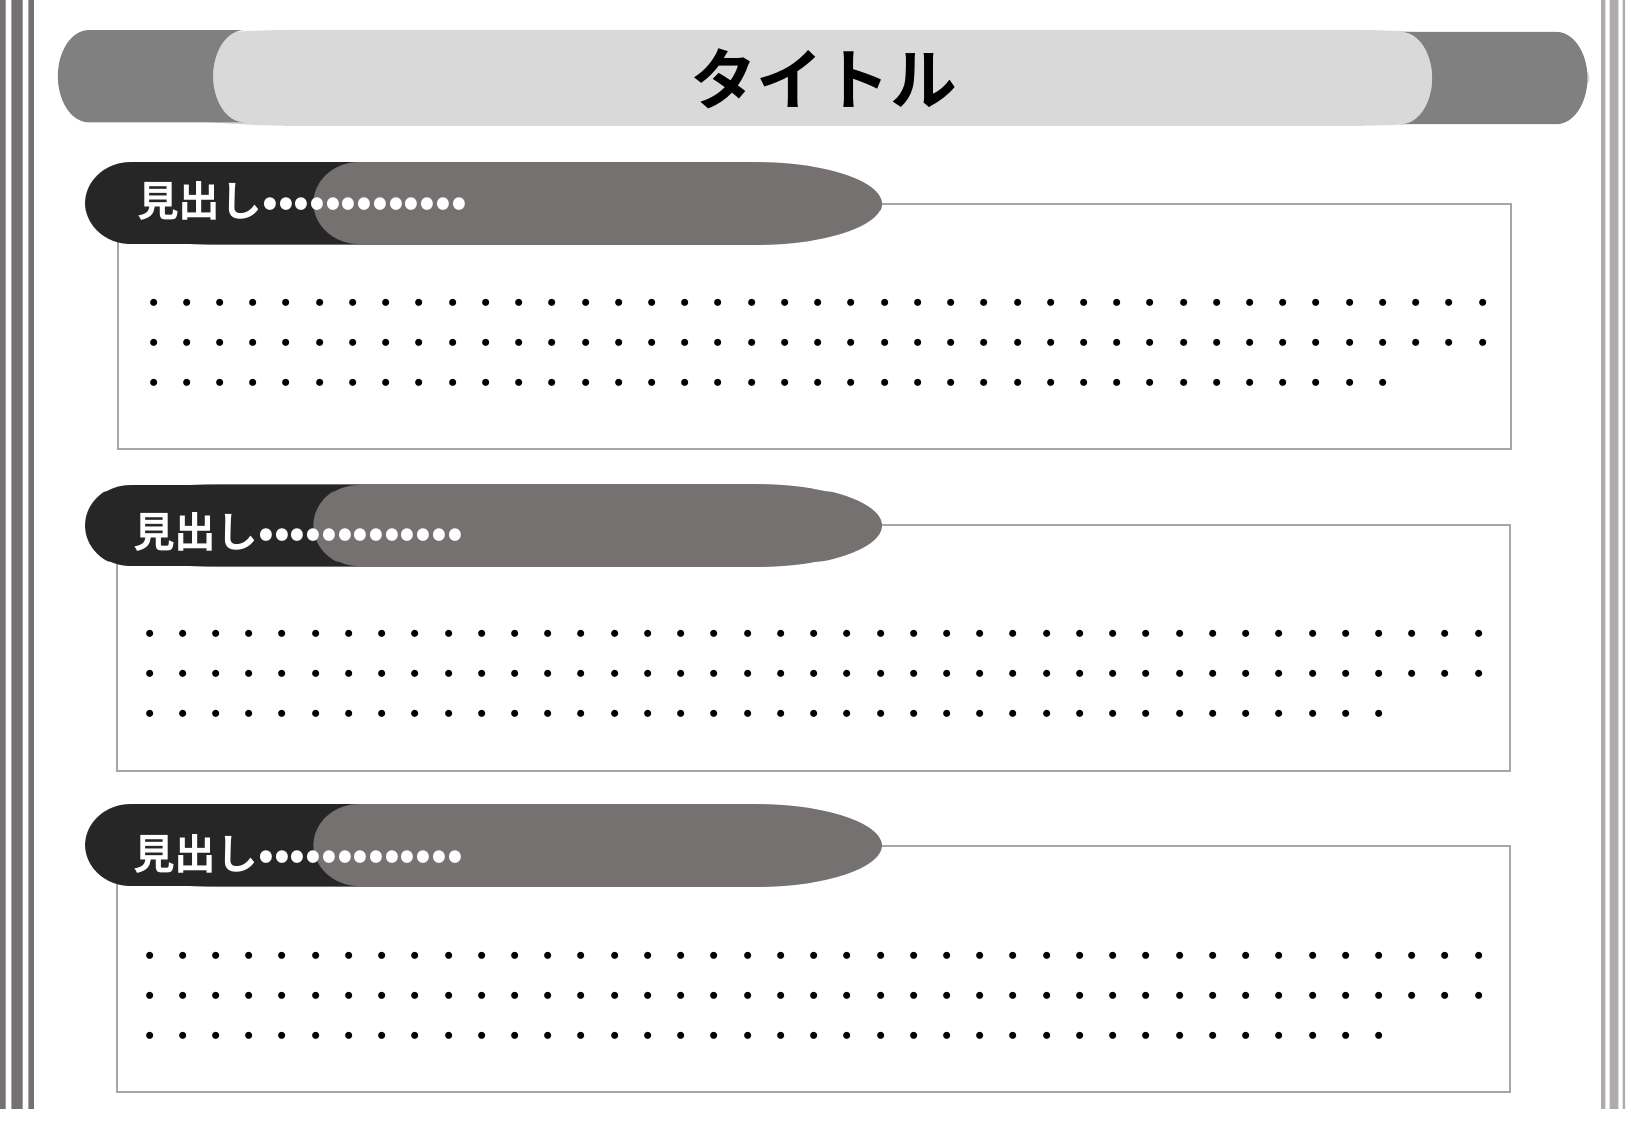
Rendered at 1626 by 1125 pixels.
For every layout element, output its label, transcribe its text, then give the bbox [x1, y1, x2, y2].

text_box 見出し・・・・・・・・・・・・・ [118, 820, 847, 886]
text_box 見出し・・・・・・・・・・・・・ [118, 498, 847, 564]
text_box 見出し・・・・・・・・・・・・・ [122, 167, 851, 233]
picture [0, 0, 1626, 1125]
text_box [57, 29, 1590, 126]
text_box ・・・・・・・・・・・・・・・・・・・・・・・・・・・・・・・・・・・・・・・・・・・・・・・・・・・・・・・・・・・・・・・・・・・・・・・・・・・・・・・・・・・・・・・・・・・・・・・・・・・・・・・・・・・・・・・・・・・・・・・・ [122, 274, 1517, 410]
text_box ・・・・・・・・・・・・・・・・・・・・・・・・・・・・・・・・・・・・・・・・・・・・・・・・・・・・・・・・・・・・・・・・・・・・・・・・・・・・・・・・・・・・・・・・・・・・・・・・・・・・・・・・・・・・・・・・・・・・・・・・ [118, 605, 1513, 741]
text_box ・・・・・・・・・・・・・・・・・・・・・・・・・・・・・・・・・・・・・・・・・・・・・・・・・・・・・・・・・・・・・・・・・・・・・・・・・・・・・・・・・・・・・・・・・・・・・・・・・・・・・・・・・・・・・・・・・・・・・・・・ [118, 927, 1513, 1063]
